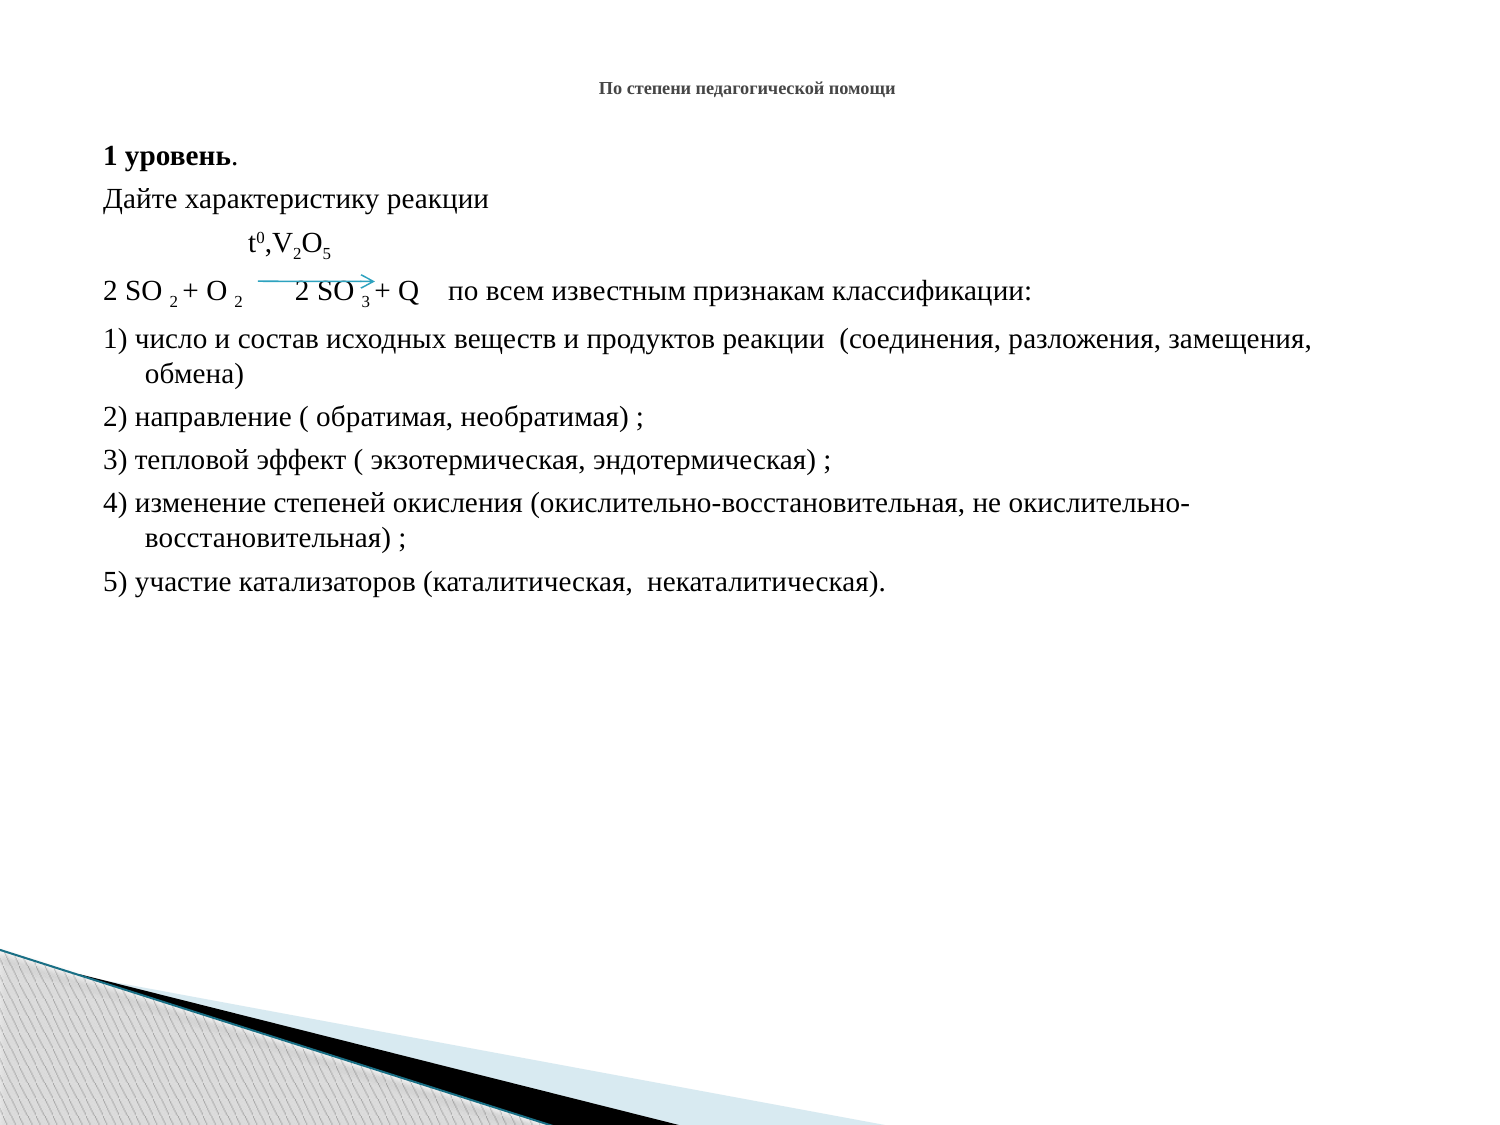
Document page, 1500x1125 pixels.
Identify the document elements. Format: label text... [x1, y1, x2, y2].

title По степени педагогической помощи [70, 45, 1425, 129]
list 1 уровень. Дайте характеристику реакции t0,V2O5 2 SO 2 + O 2 2 SO 3 + Q по всем известным признакам классификации: 1) число и состав исходных веществ и продуктов реакции (соединения, разложения, замещения, обмена) 2) направление ( обратимая, необратимая) ; 3) тепловой эффект ( экзотермическая, эндотермическая) ; 4) изменение степеней окисления (окислительно-восстановительная, не окислительно-восстановительная) ; 5) участие катализаторов (каталитическая, некаталитическая). [70, 129, 1425, 1005]
